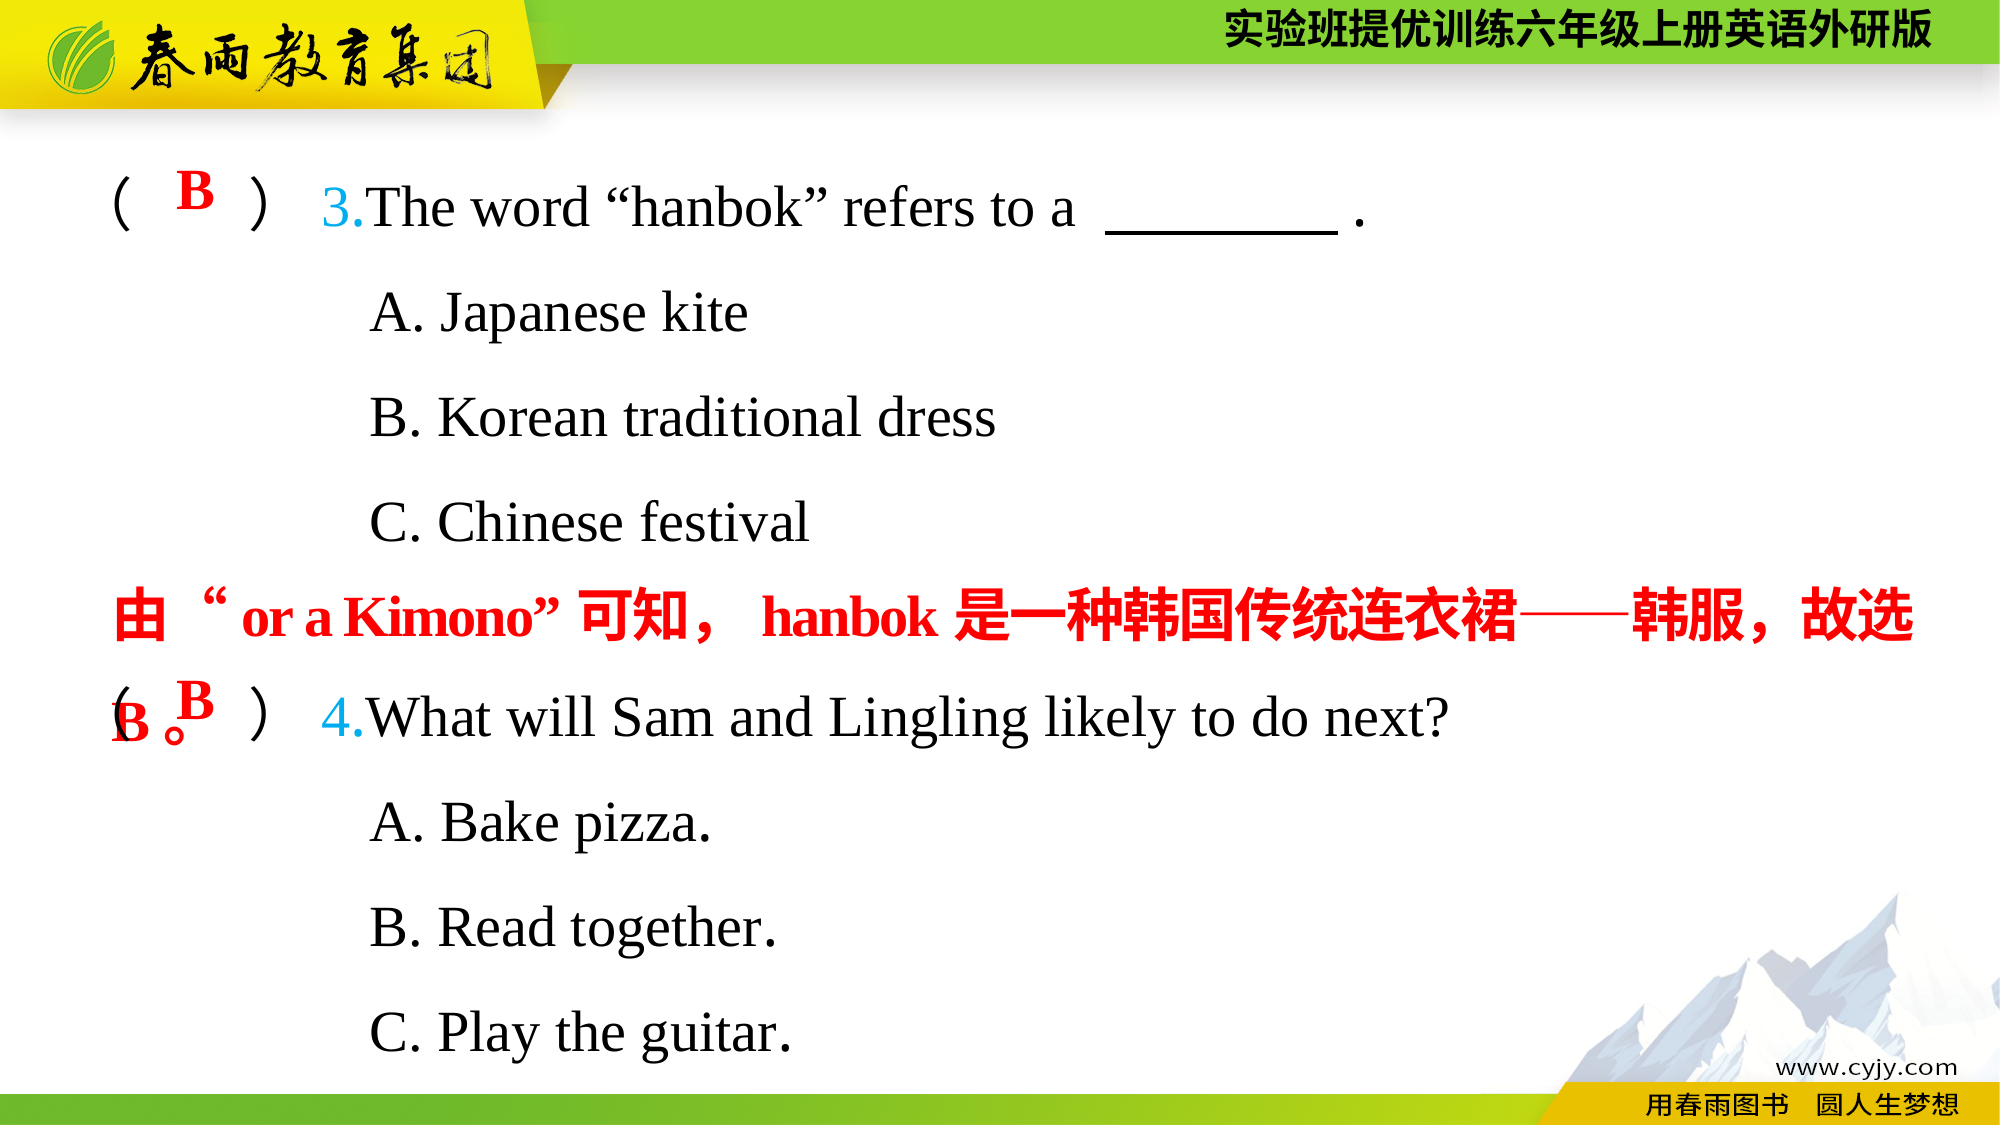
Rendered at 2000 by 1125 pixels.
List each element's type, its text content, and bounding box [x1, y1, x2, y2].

text_box 由“or a Kimono”可知，hanbok是一种韩国传统连衣裙——韩服，故选B。 [96, 535, 1944, 635]
picture [0, 0, 2000, 1125]
text_box （ ）4.What will Sam and Lingling likely to do next? A. Bake pizza. B. Read together. C. Play the guitar. [59, 635, 1944, 1071]
text_box B [161, 654, 231, 739]
list （ ）3.The word “hanbok” refers to a . A. Japanese kite B. Korean traditional dress C. Chinese festival [59, 125, 1944, 552]
text_box B [161, 143, 231, 229]
